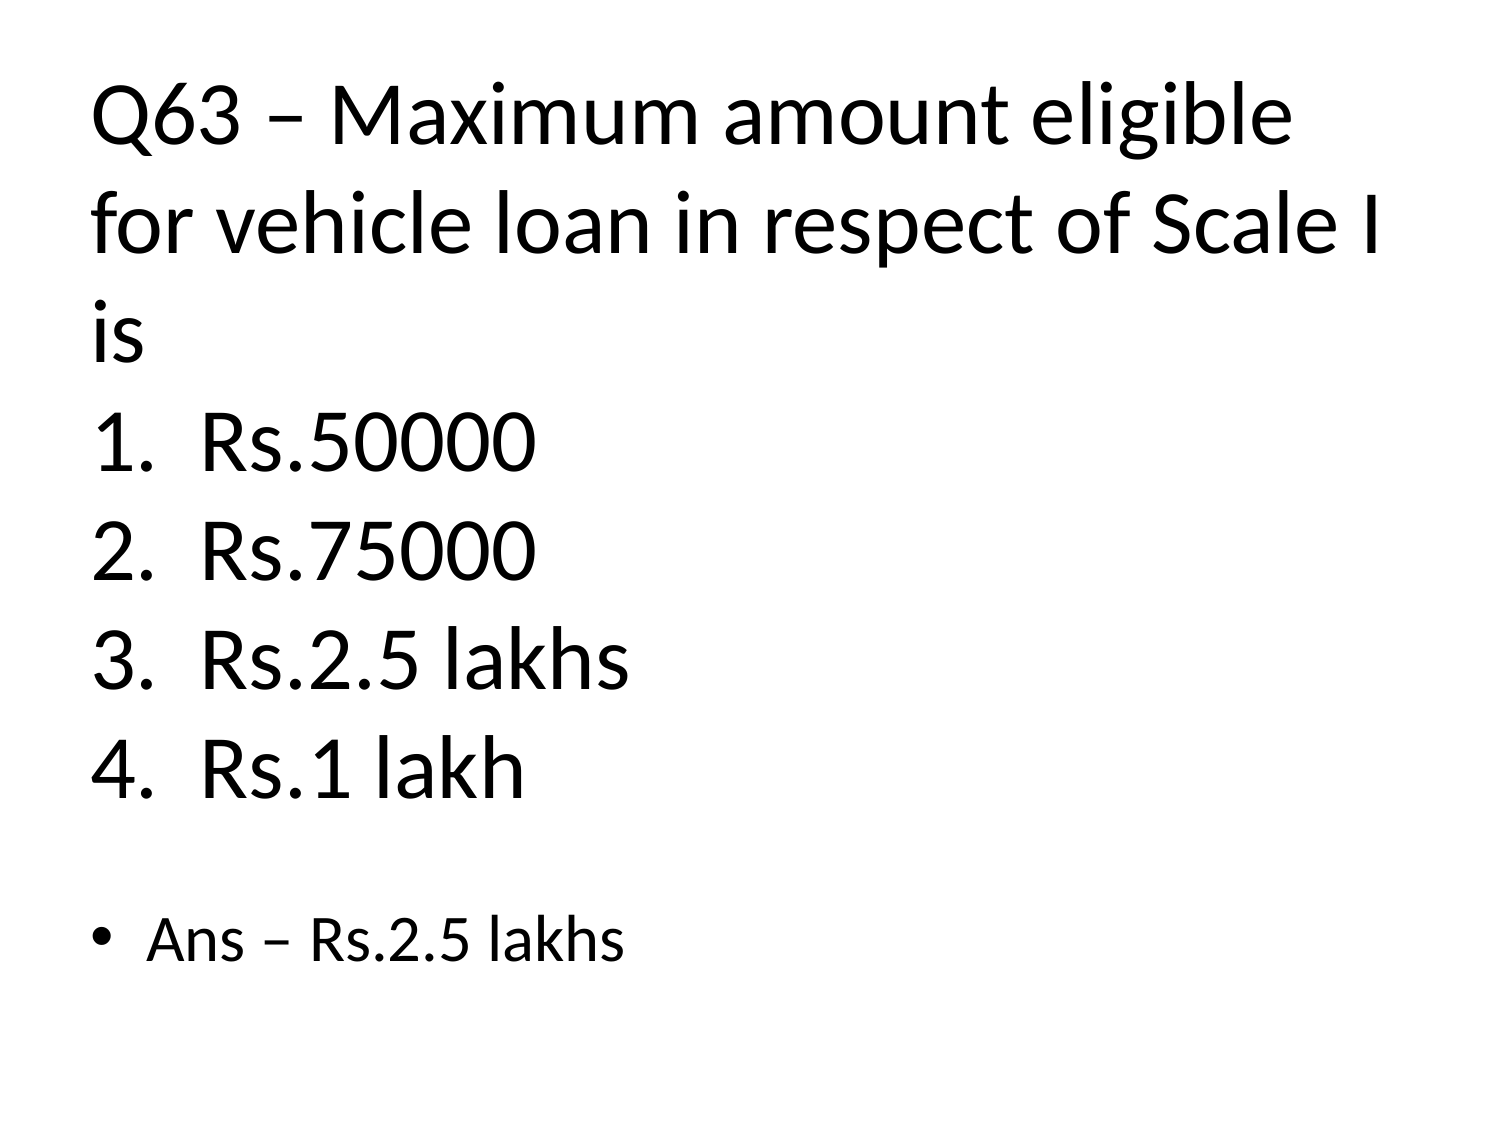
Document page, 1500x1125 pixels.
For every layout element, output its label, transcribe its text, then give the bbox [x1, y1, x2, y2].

list Ans – Rs.2.5 lakhs [75, 887, 1425, 1005]
title Q63 – Maximum amount eligible for vehicle loan in respect of Scale I is 1. Rs.50000 2. Rs.75000 3. Rs.2.5 lakhs 4. Rs.1 lakh [75, 45, 1425, 825]
